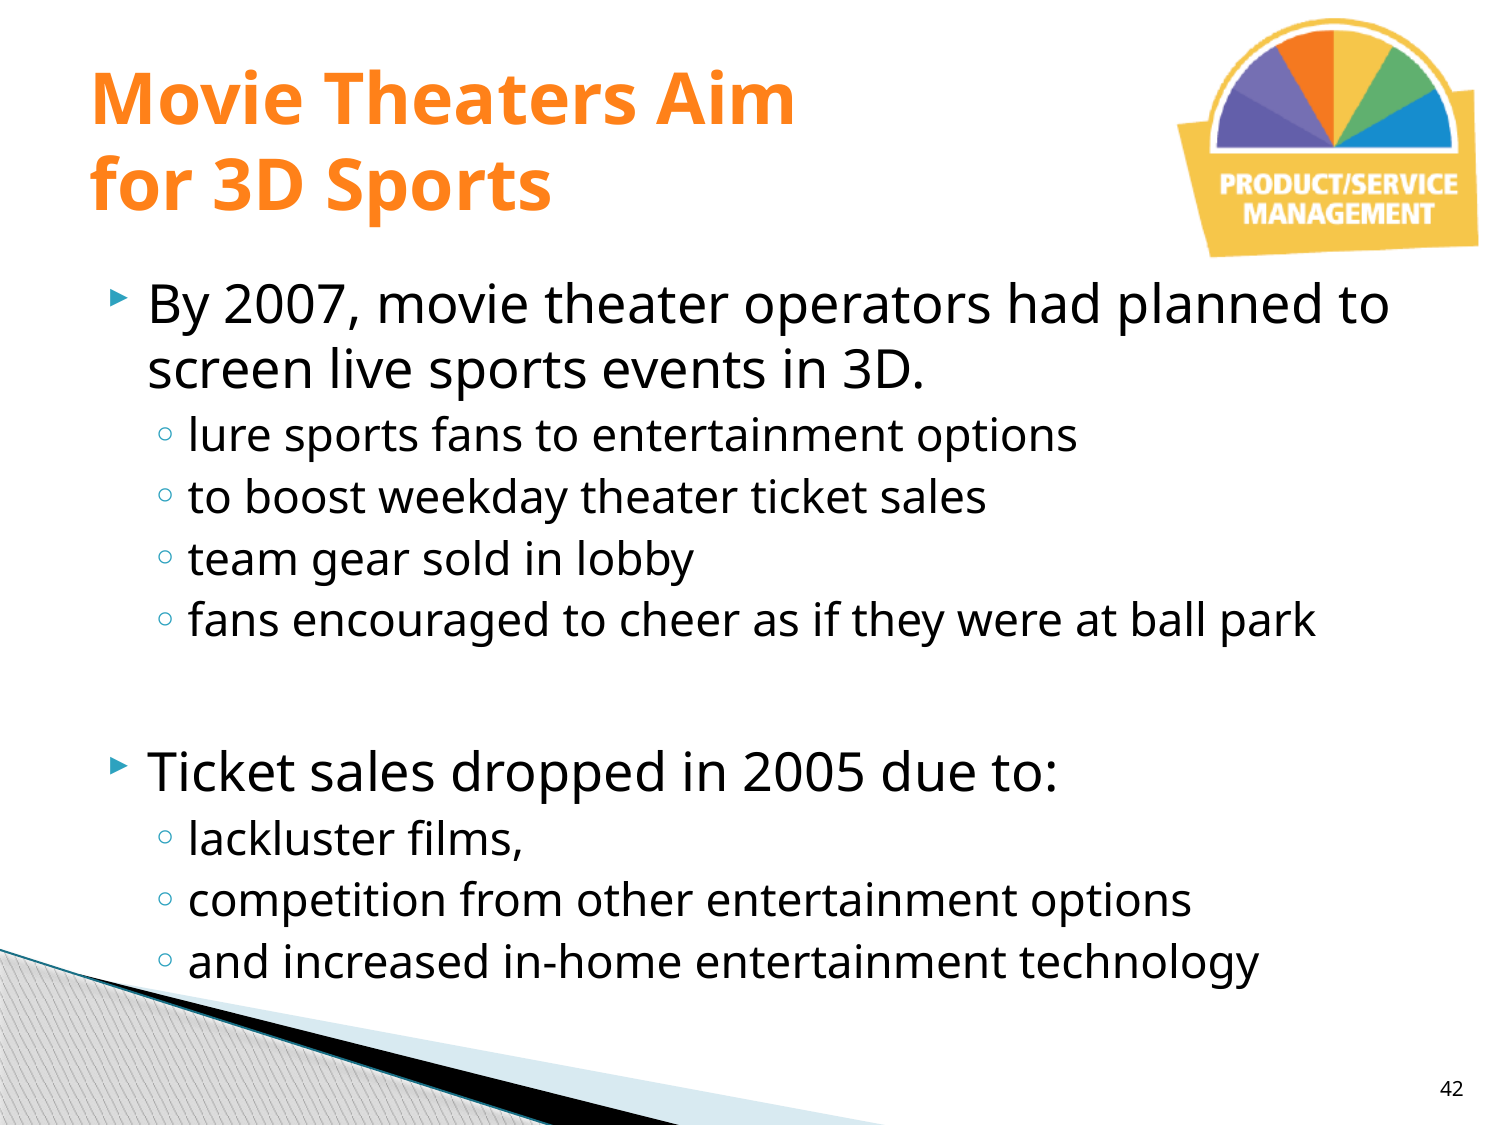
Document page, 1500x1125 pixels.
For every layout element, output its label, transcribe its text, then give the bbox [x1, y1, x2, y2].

slide_number 42 [1418, 1051, 1479, 1112]
list By 2007, movie theater operators had planned to screen live sports events in 3D. lure sports fans to entertainment options to boost weekday theater ticket sales team gear sold in lobby fans encouraged to cheer as if they were at ball park Ticket sales dropped in 2005 due to: lackluster films, competition from other entertainment options and increased in-home entertainment technology [75, 262, 1463, 1000]
picture [1149, 0, 1500, 287]
title Movie Theaters Aim for 3D Sports [75, 45, 1143, 233]
